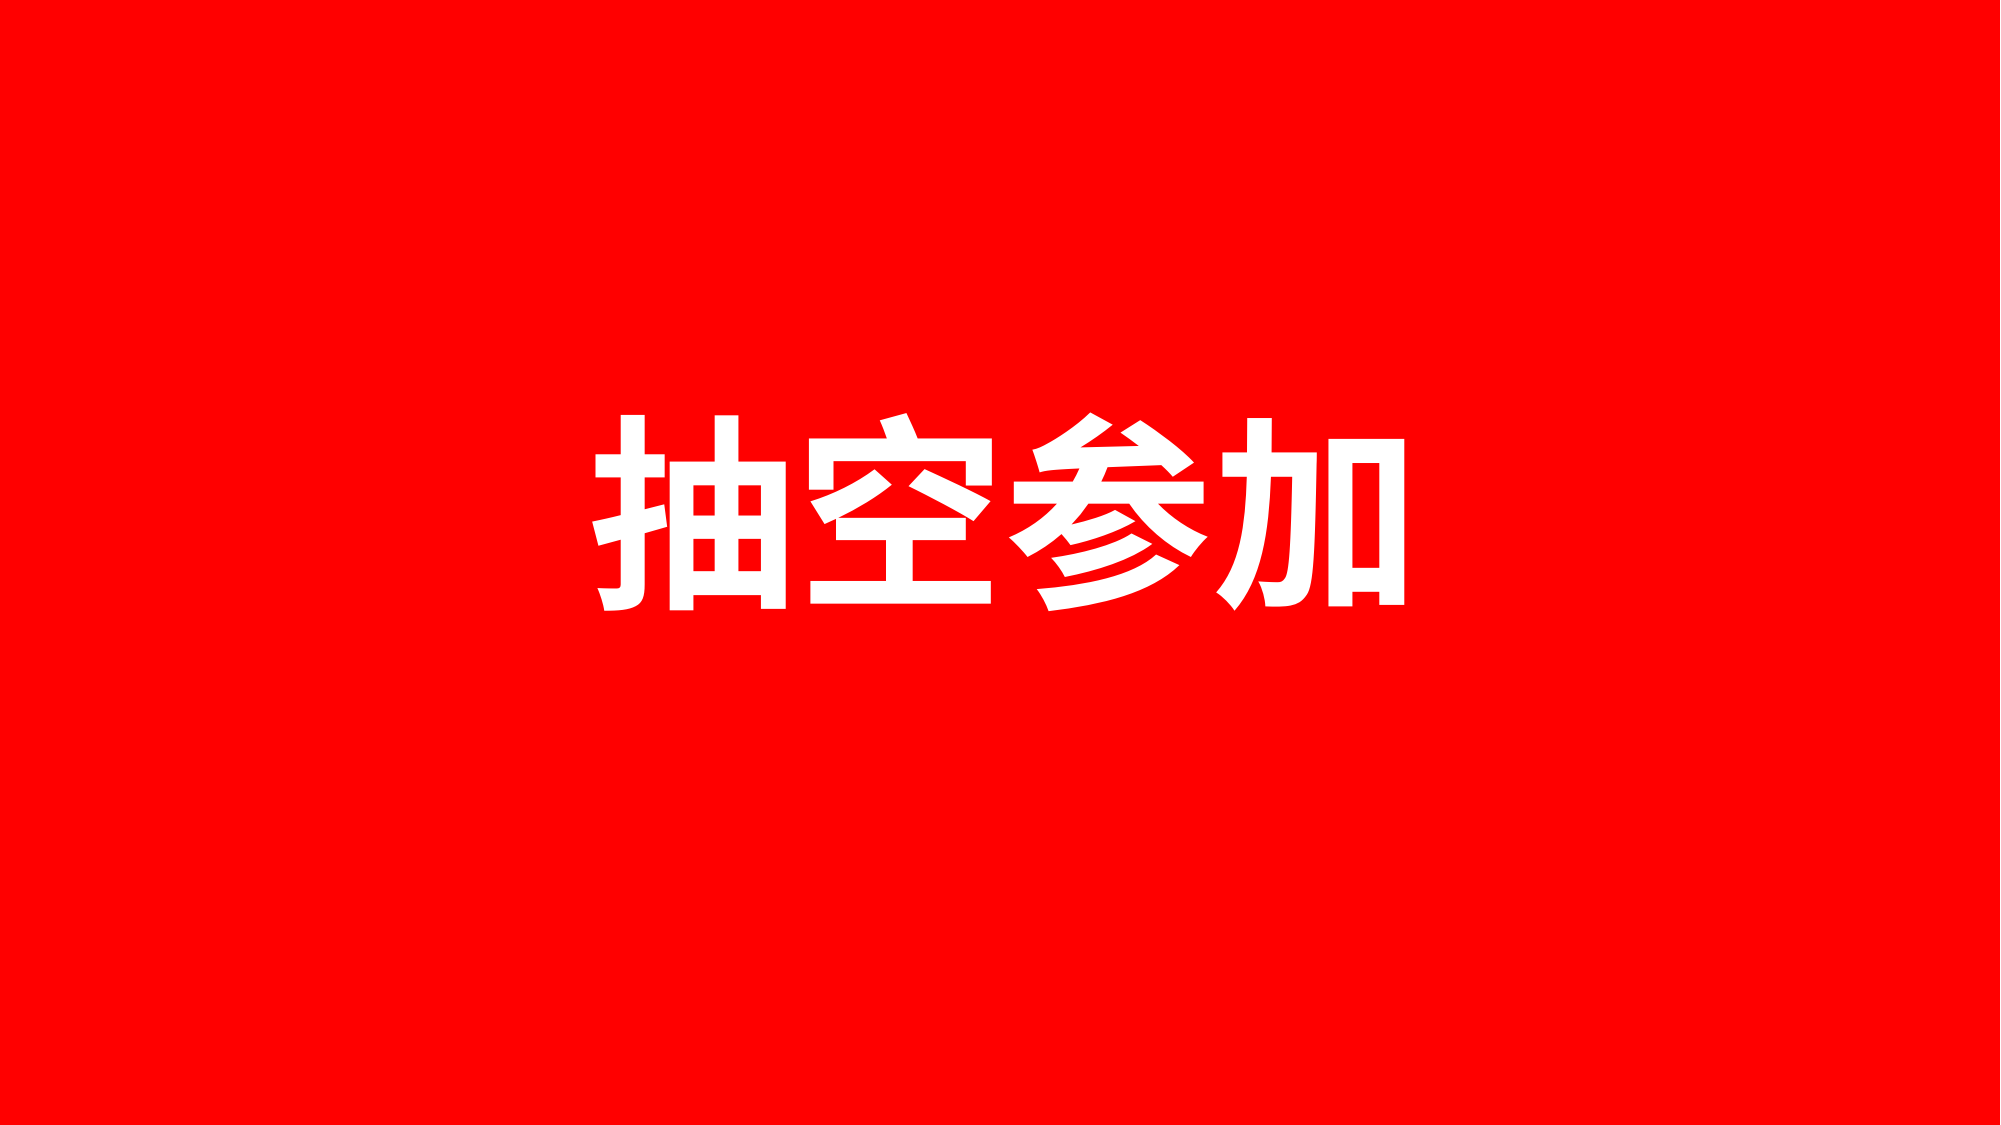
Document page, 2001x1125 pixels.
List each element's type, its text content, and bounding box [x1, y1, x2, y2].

text_box 抽空参加 [573, 376, 1462, 642]
